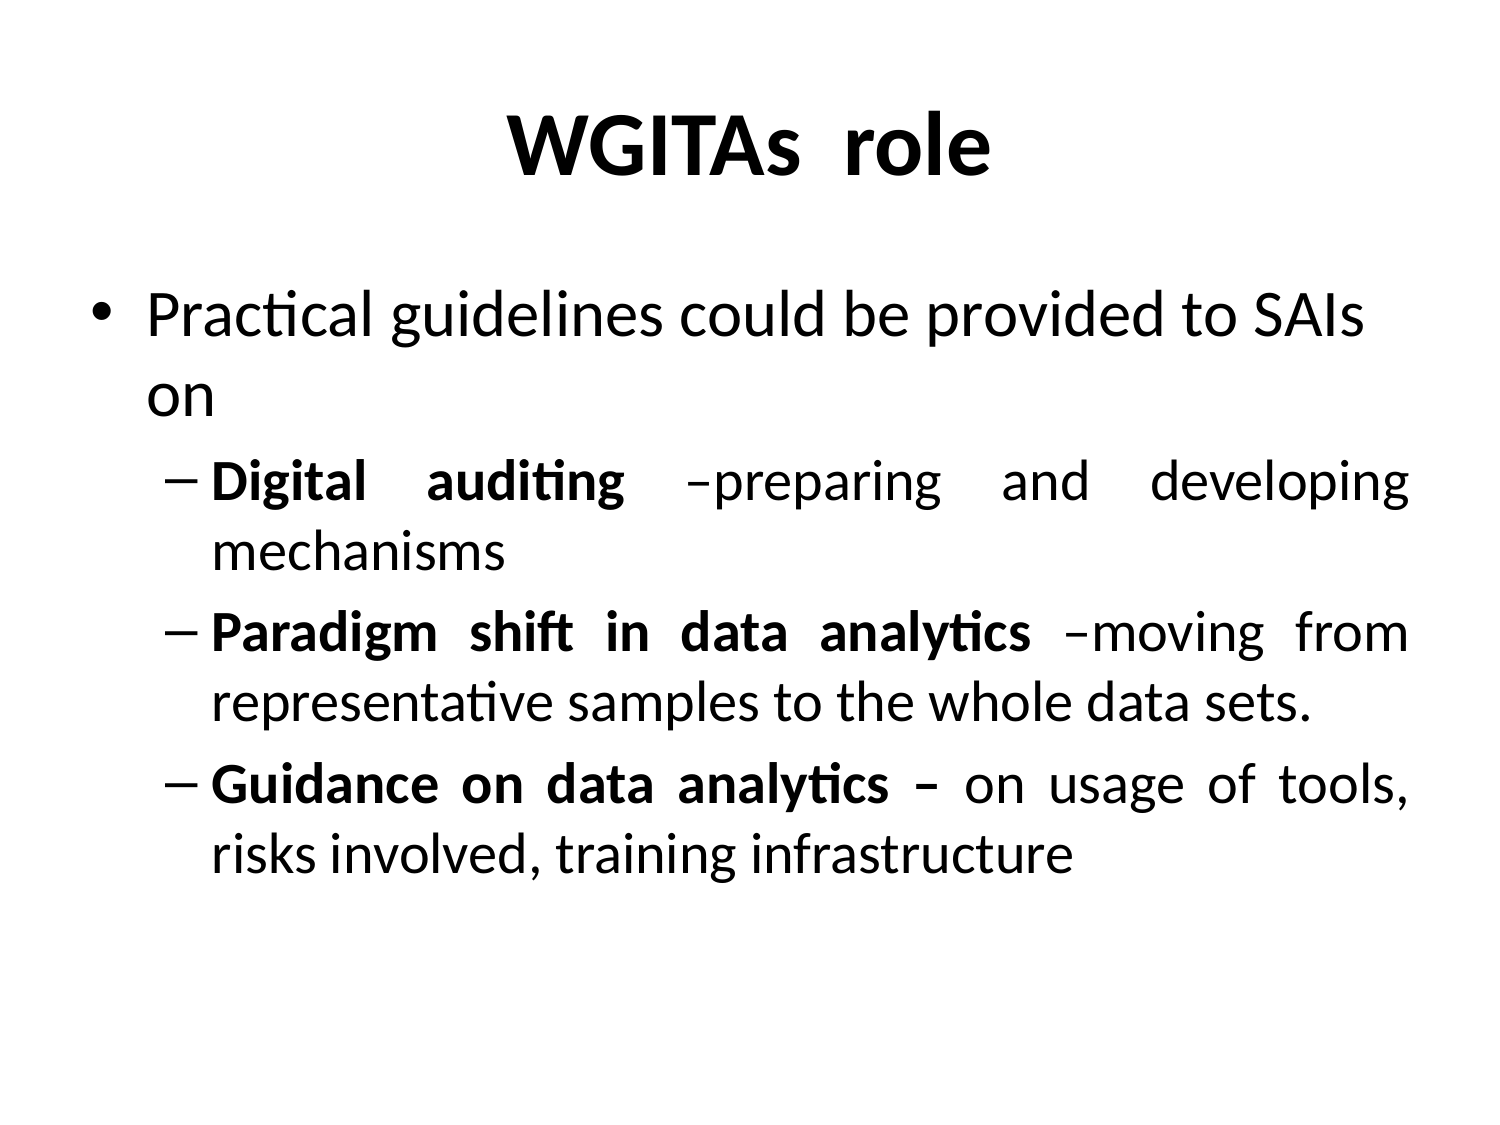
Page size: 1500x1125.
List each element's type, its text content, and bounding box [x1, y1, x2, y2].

title WGITAs role [75, 45, 1425, 233]
list Practical guidelines could be provided to SAIs on Digital auditing –preparing and developing mechanisms Paradigm shift in data analytics –moving from representative samples to the whole data sets. Guidance on data analytics – on usage of tools, risks involved, training infrastructure [75, 262, 1425, 1005]
